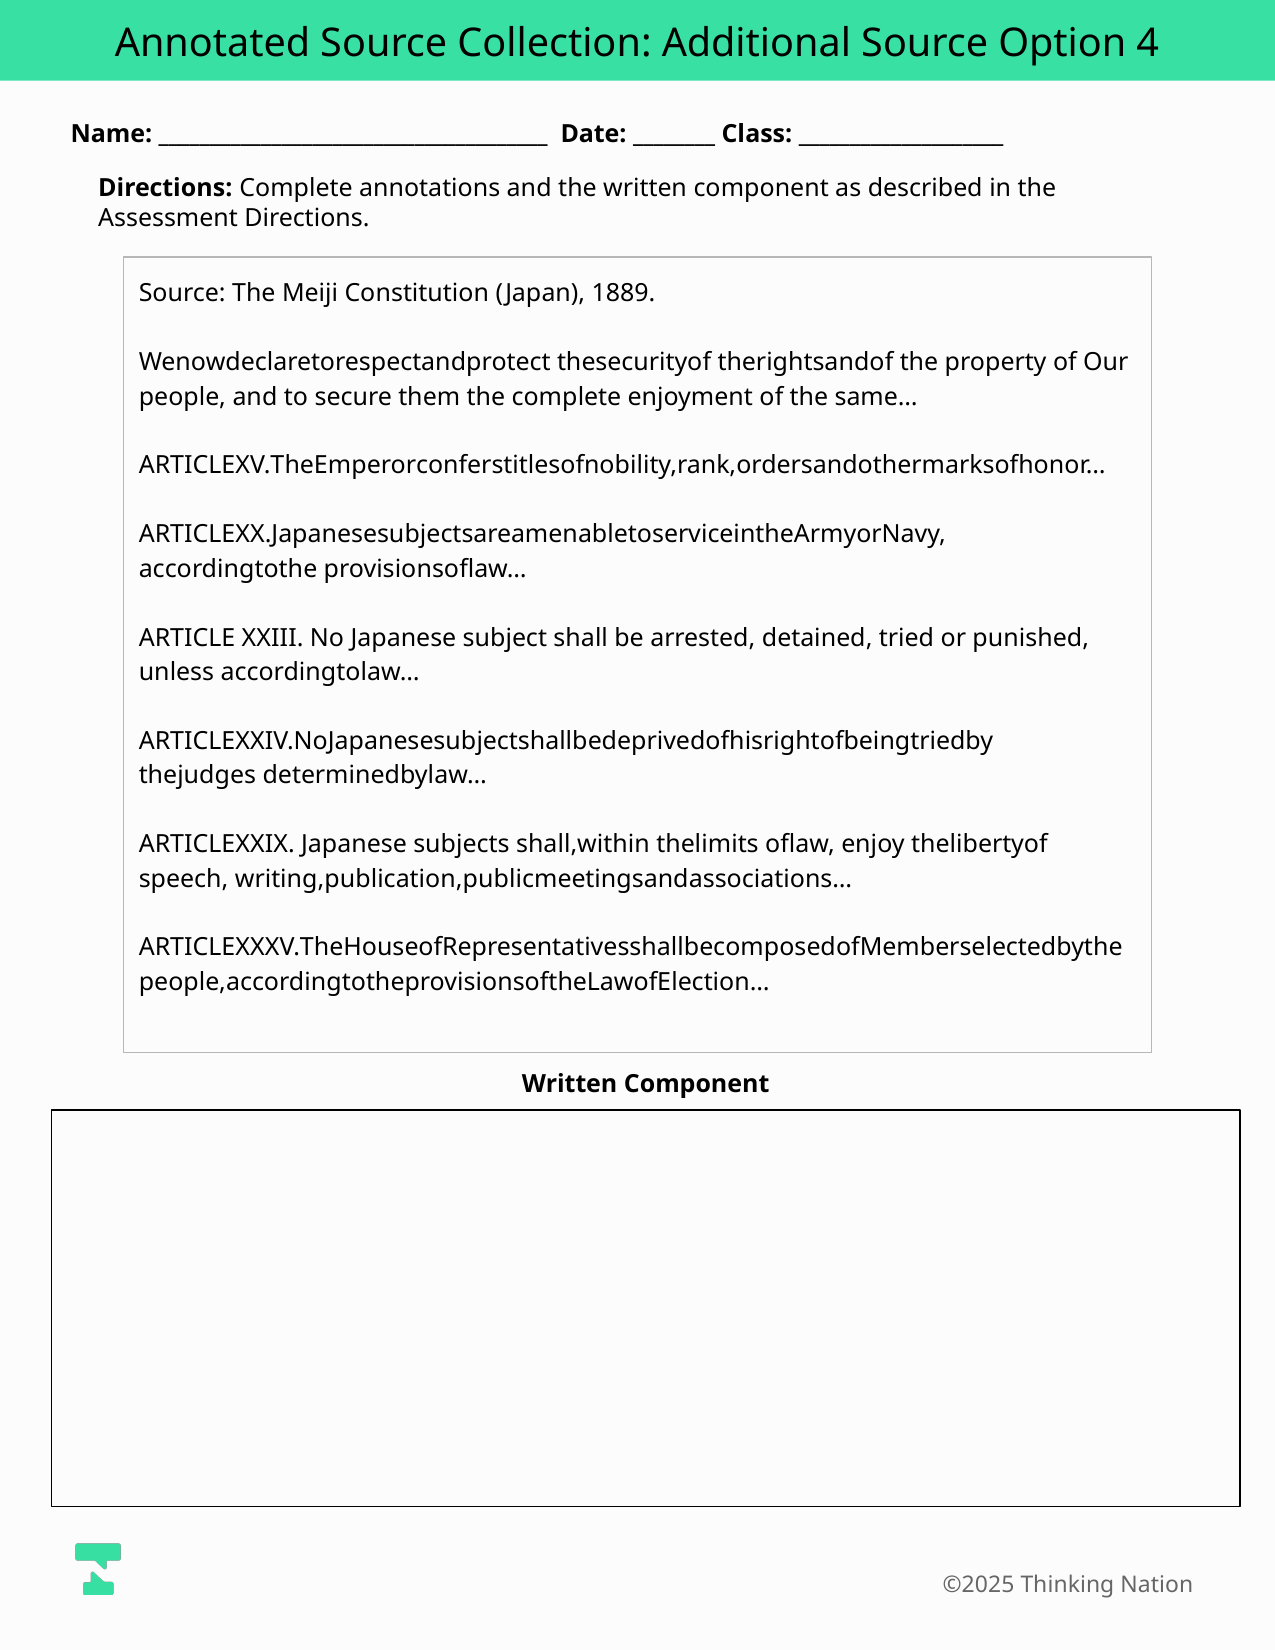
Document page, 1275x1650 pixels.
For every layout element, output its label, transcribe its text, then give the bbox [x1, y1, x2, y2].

text_box Name: ______________________________________ Date: ________ Class: ____________________ [55, 102, 1223, 162]
text_box Annotated Source Collection: Additional Source Option 4 [0, 0, 1275, 81]
text_box Directions: Complete annotations and the written component as described in the Assessment Directions. [83, 162, 1209, 247]
text_box Source: The Meiji Constitution (Japan), 1889. We now declare to respect and protect the security of the rights and of the property of Our people, and to secure them the complete enjoyment of the same… ARTICLE XV. The Emperor confers titles of nobility, rank, orders and other marks of honor… ARTICLE XX. Japanese subjects are amenable to service in the Army or Navy, according to the provisions of law… ARTICLE XXIII. No Japanese subject shall be arrested, detained, tried or punished, unless according to law… ARTICLE XXIV. No Japanese subject shall be deprived of his right of being tried by the judges determined by law… ARTICLE XXIX. Japanese subjects shall, within the limits of law, enjoy the liberty of speech, writing, publication, public meetings and associations… ARTICLE XXXV. The House of Representatives shall be composed of Members elected by the people, according to the provisions of the Law of Election… [123, 257, 1152, 1052]
text_box [51, 1112, 1240, 1507]
text_box ©2025 Thinking Nation [907, 1553, 1210, 1605]
text_box Written Component [51, 1052, 1240, 1112]
picture [62, 1533, 134, 1605]
